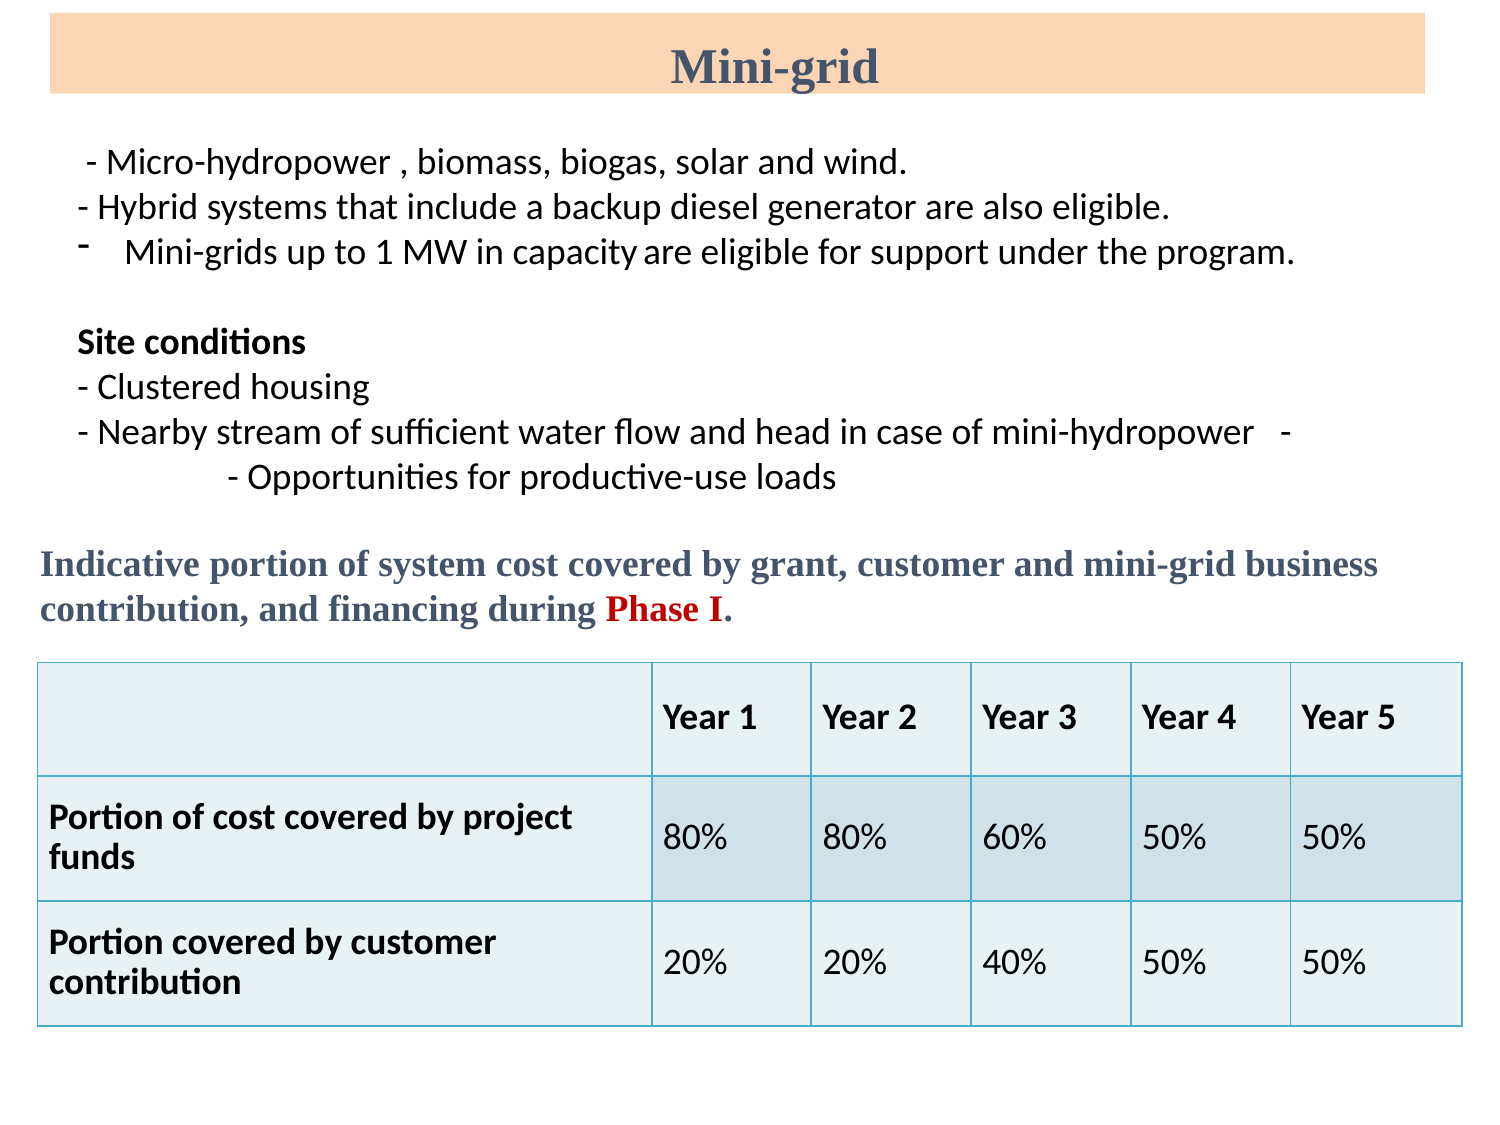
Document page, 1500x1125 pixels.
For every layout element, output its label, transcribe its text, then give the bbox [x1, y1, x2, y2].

table_header Year 2 [812, 663, 970, 775]
table_cell 50% [1291, 777, 1461, 900]
table_cell 40% [972, 902, 1130, 1025]
table_cell 80% [812, 777, 970, 900]
table_header [38, 663, 651, 775]
table_cell Portion of cost covered by project funds [38, 777, 651, 900]
table_header Year 4 [1132, 663, 1290, 775]
table_header Year 5 [1291, 663, 1461, 775]
table_cell 60% [972, 777, 1130, 900]
table_header Year 3 [972, 663, 1130, 775]
table_cell 50% [1132, 902, 1290, 1025]
table_cell 80% [653, 777, 810, 900]
text_box Indicative portion of system cost covered by grant, customer and mini-grid business contribution, and financing during Phase I. [24, 531, 1475, 637]
table_cell 20% [812, 902, 970, 1025]
table_cell 50% [1132, 777, 1290, 900]
text_box Mini-grid [50, 12, 1425, 94]
text_box - Micro-hydropower , biomass, biogas, solar and wind. - Hybrid systems that include a backup diesel generator are also eligible. Mini-grids up to 1 MW in capacity are eligible for support under the program. Site conditions - Clustered housing - Nearby stream of sufficient water flow and head in case of mini-hydropower - - Opportunities for productive-use loads [62, 129, 1375, 504]
table_header Year 1 [653, 663, 810, 775]
table_cell 20% [653, 902, 810, 1025]
table_cell Portion covered by customer contribution [38, 902, 651, 1025]
table_cell 50% [1291, 902, 1461, 1025]
